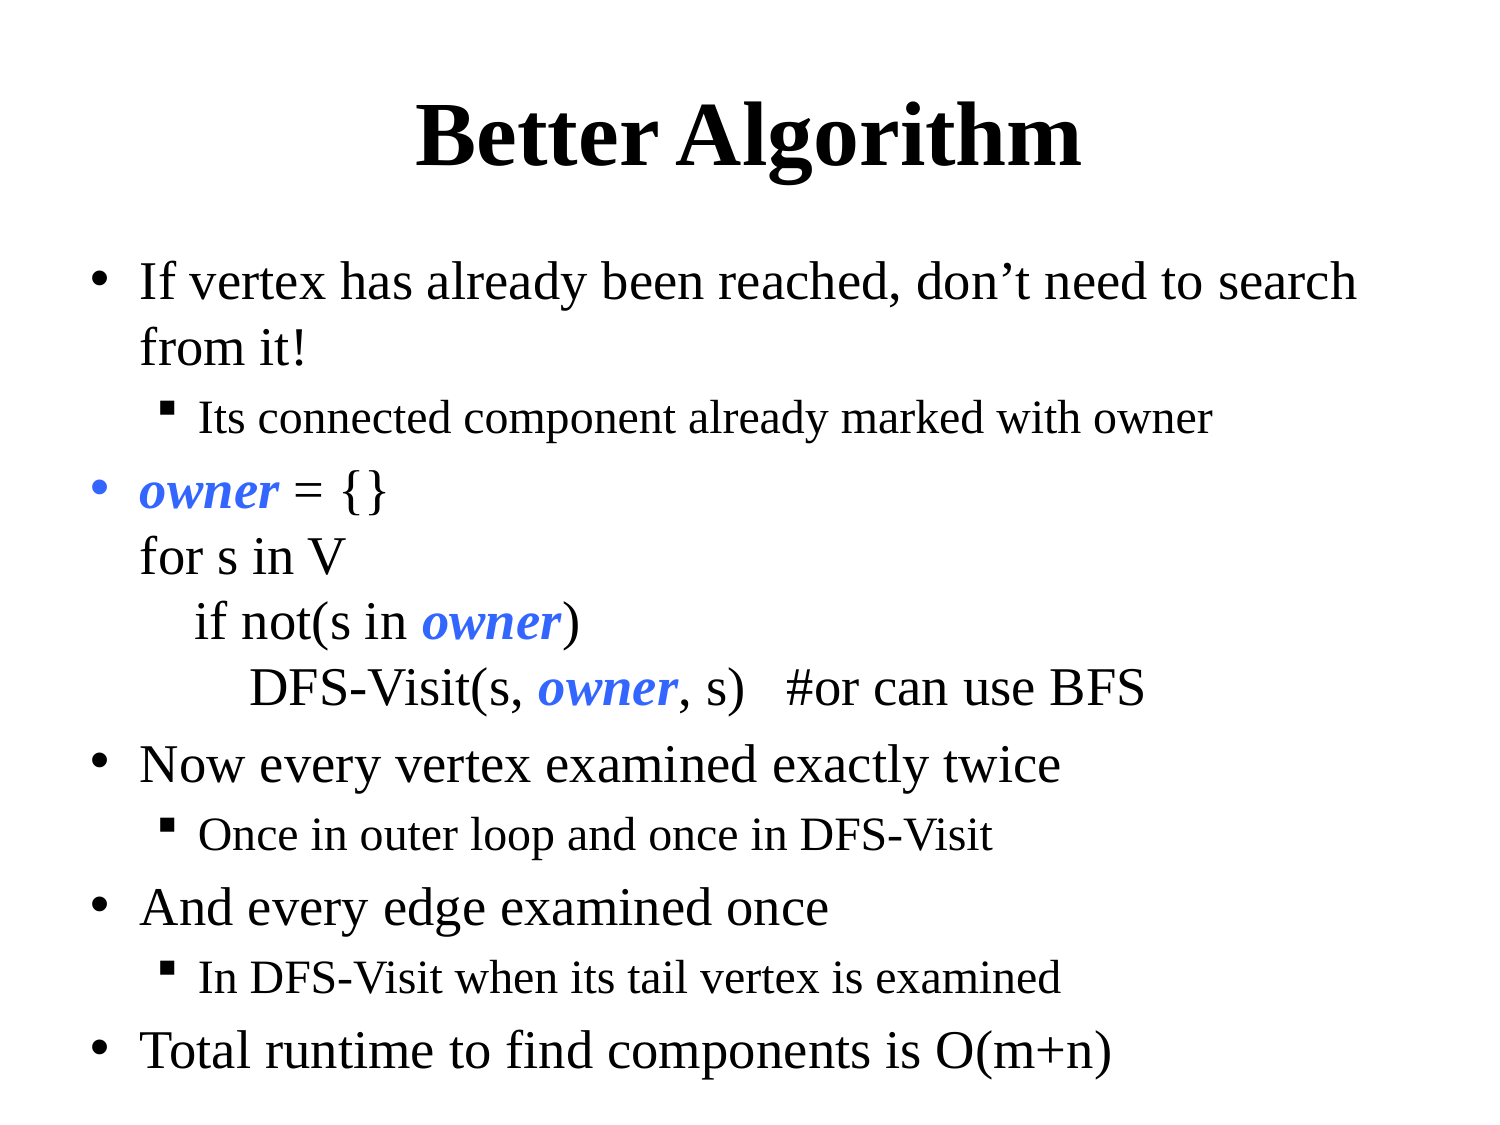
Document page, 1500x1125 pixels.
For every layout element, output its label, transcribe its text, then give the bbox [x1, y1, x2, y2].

title Better Algorithm [75, 45, 1425, 213]
list If vertex has already been reached, don’t need to search from it! Its connected component already marked with owner owner = {} for s in V if not(s in owner) DFS-Visit(s, owner, s) #or can use BFS Now every vertex examined exactly twice Once in outer loop and once in DFS-Visit And every edge examined once In DFS-Visit when its tail vertex is examined Total runtime to find components is O(m+n) [75, 237, 1425, 1088]
